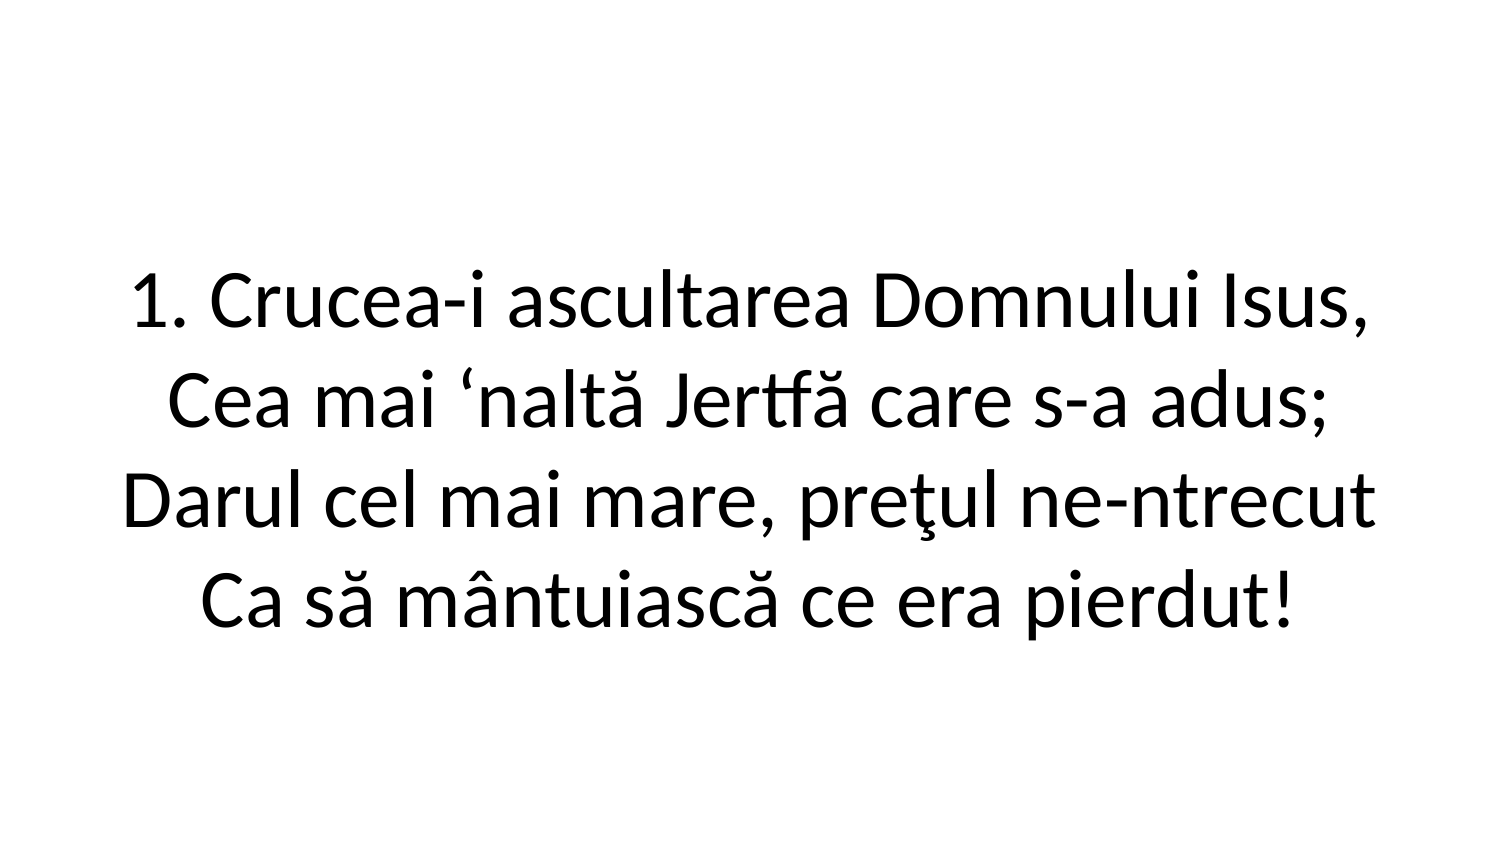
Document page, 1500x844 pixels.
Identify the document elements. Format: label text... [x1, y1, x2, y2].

text_box 1. Crucea-i ascultarea Domnului Isus, Cea mai ‘naltă Jertfă care s-a adus; Darul cel mai mare, preţul ne-ntrecut Ca să mântuiască ce era pierdut! [107, 192, 1393, 652]
